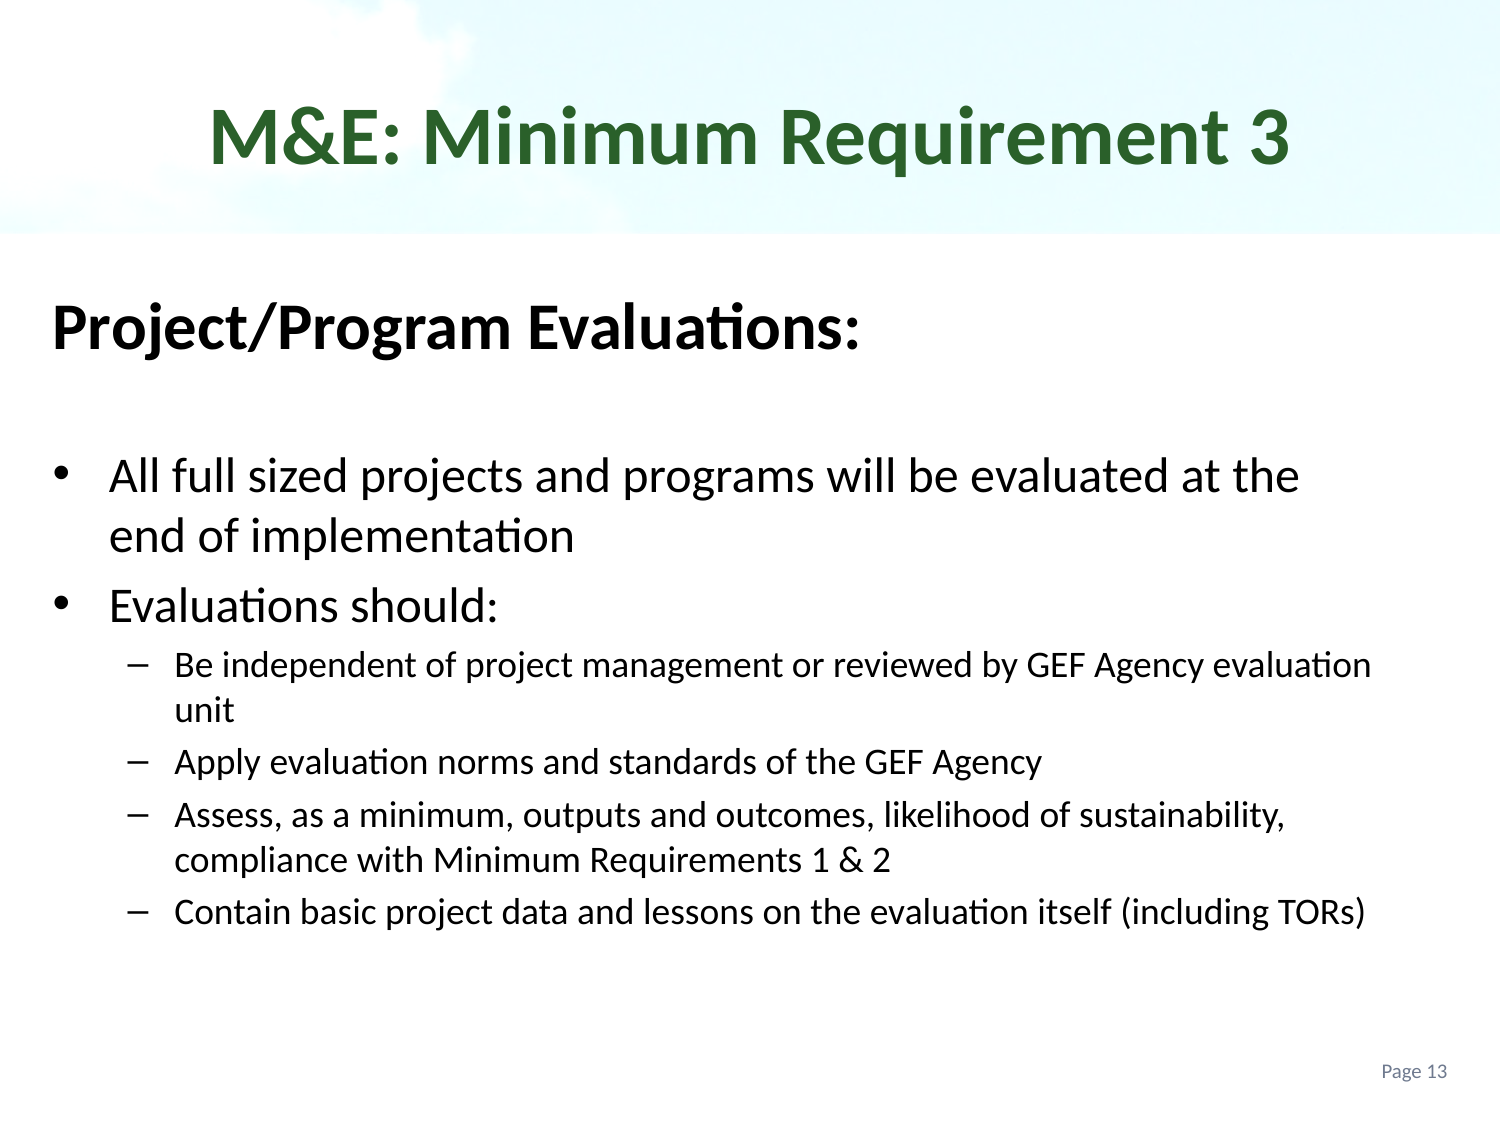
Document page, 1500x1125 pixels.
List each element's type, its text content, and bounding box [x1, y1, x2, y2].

text_box Project/Program Evaluations: All full sized projects and programs will be evaluated at the end of implementation Evaluations should: Be independent of project management or reviewed by GEF Agency evaluation unit Apply evaluation norms and standards of the GEF Agency Assess, as a minimum, outputs and outcomes, likelihood of sustainability, compliance with Minimum Requirements 1 & 2 Contain basic project data and lessons on the evaluation itself (including TORs) [37, 274, 1400, 1038]
title M&E: Minimum Requirement 3 [37, 37, 1463, 225]
